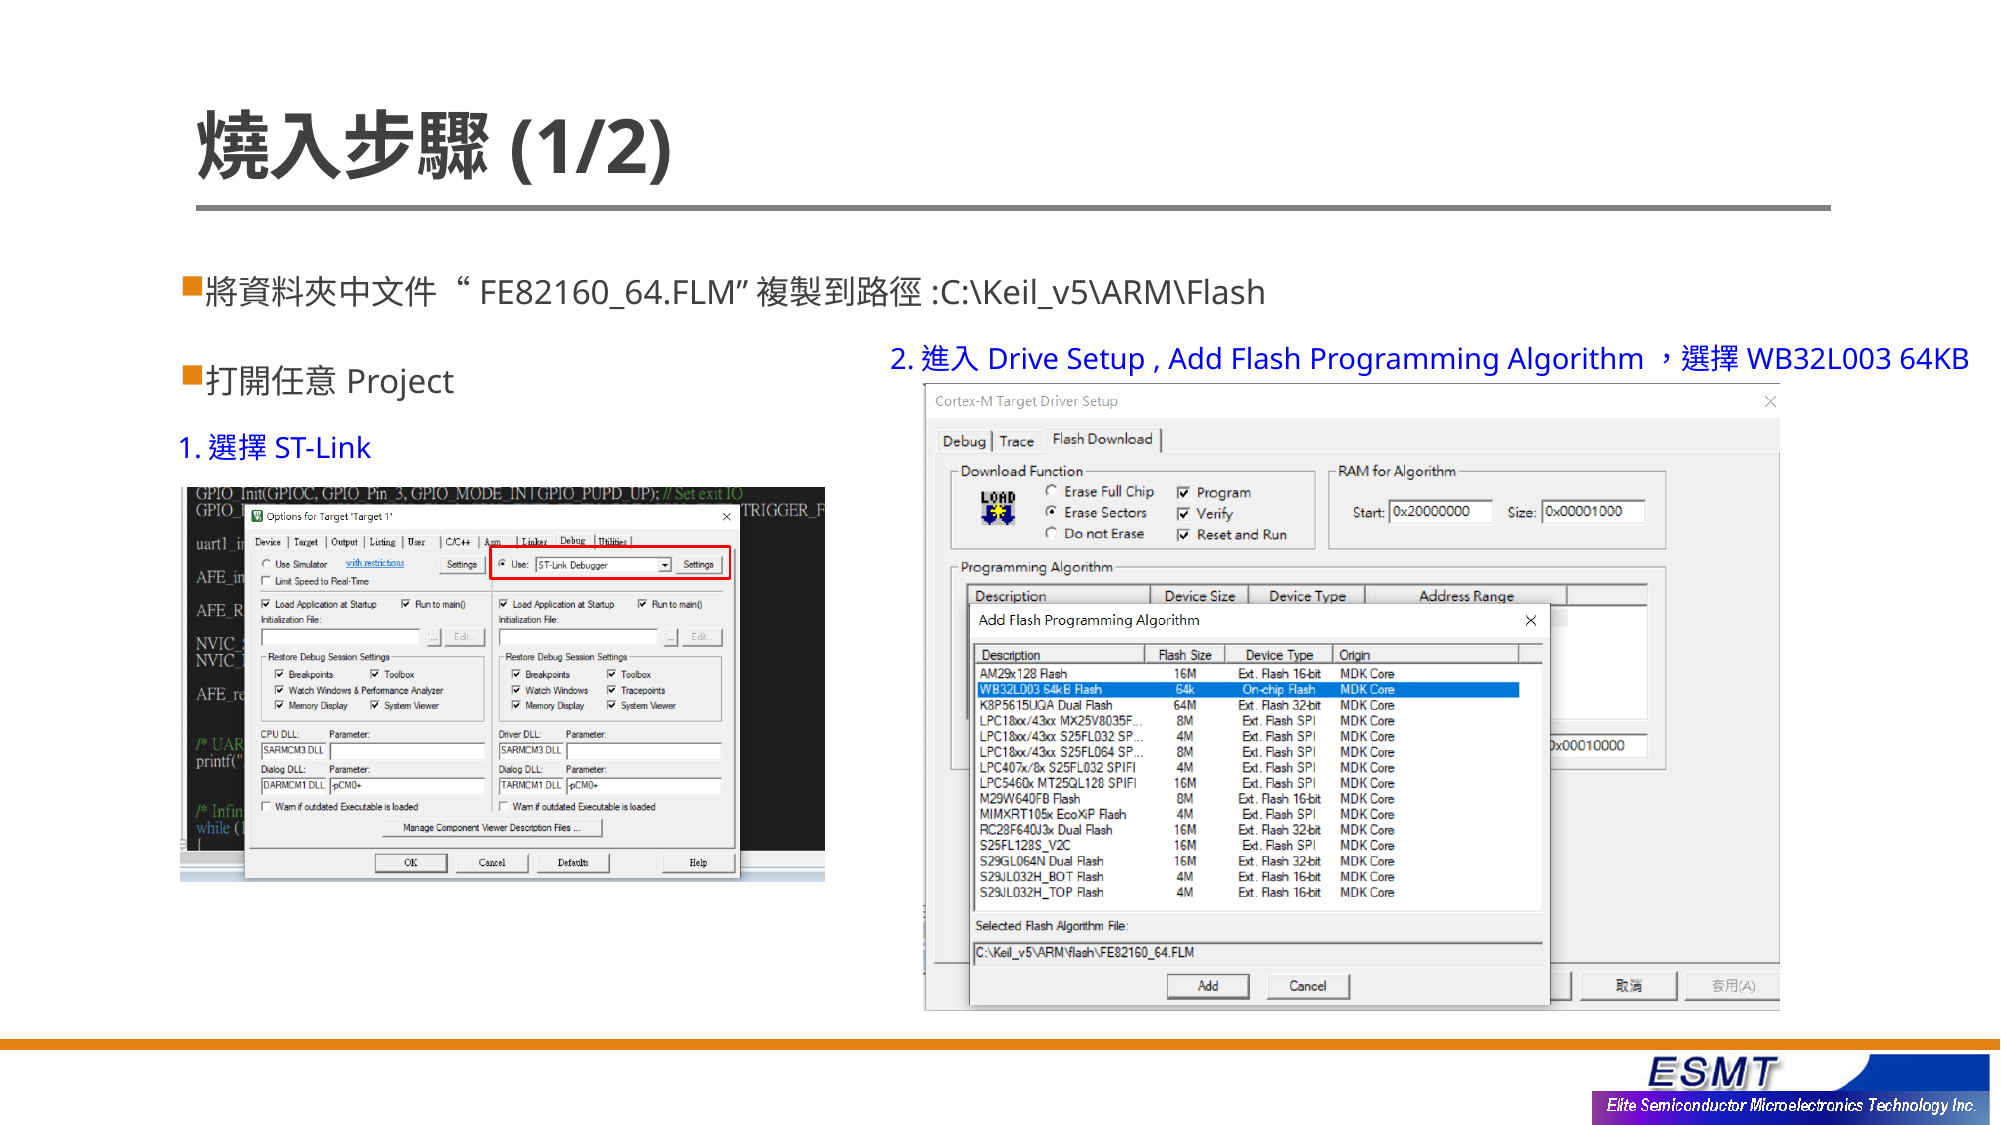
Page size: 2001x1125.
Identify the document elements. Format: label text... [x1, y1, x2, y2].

text_box 1.選擇ST-Link [162, 421, 386, 472]
picture [1591, 1052, 1990, 1125]
title 燒入步驟(1/2) [180, 47, 1830, 197]
list 將資料夾中文件“FE82160_64.FLM”複製到路徑:C:\Keil_v5\ARM\Flash 打開任意Project [180, 243, 1830, 422]
picture [922, 382, 1781, 1012]
text_box 2.進入Drive Setup , Add Flash Programming Algorithm，選擇WB32L003 64KB [875, 332, 1993, 383]
picture [179, 487, 826, 882]
